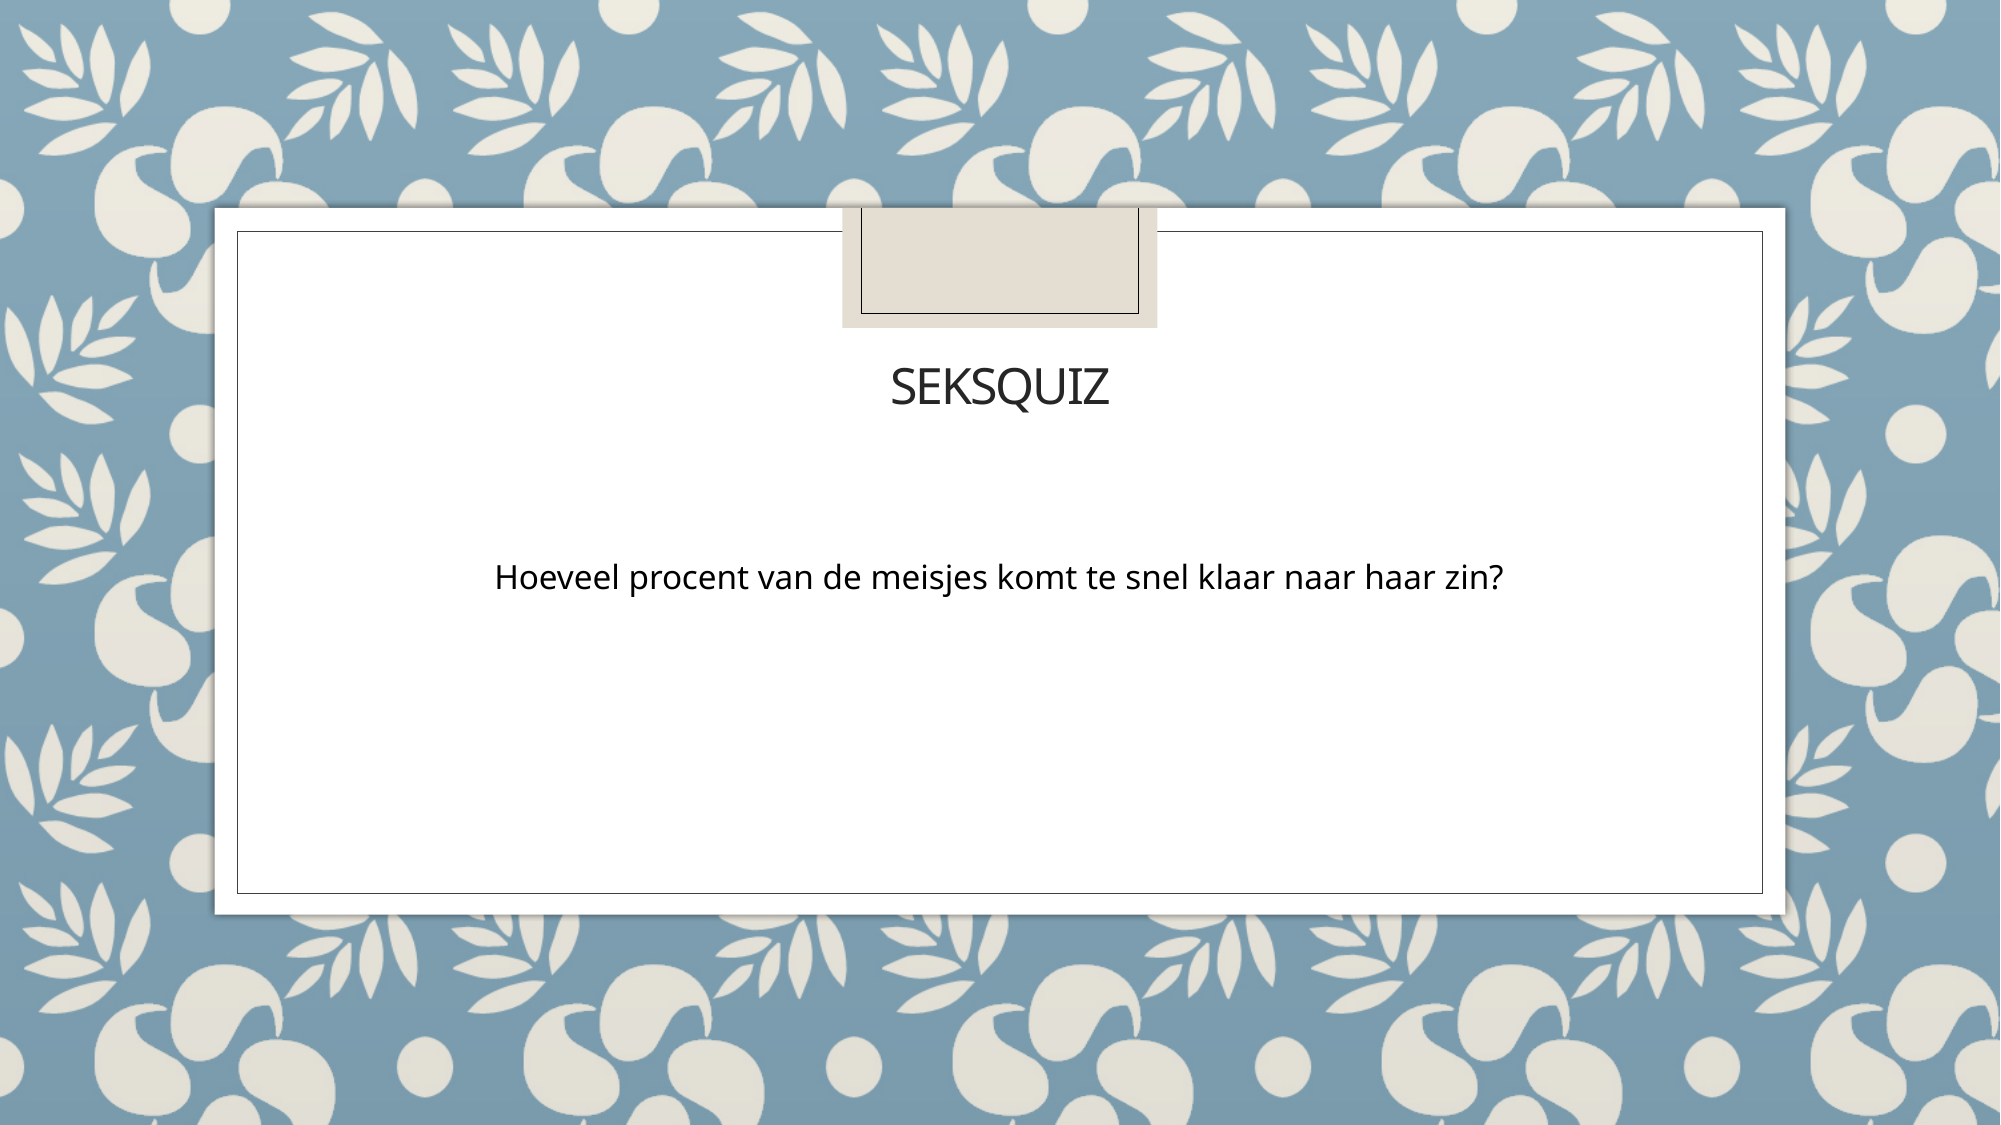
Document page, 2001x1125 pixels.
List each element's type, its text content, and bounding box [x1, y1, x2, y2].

title Seksquiz [256, 343, 1745, 437]
list Hoeveel procent van de meisjes komt te snel klaar naar haar zin? [256, 548, 1744, 624]
